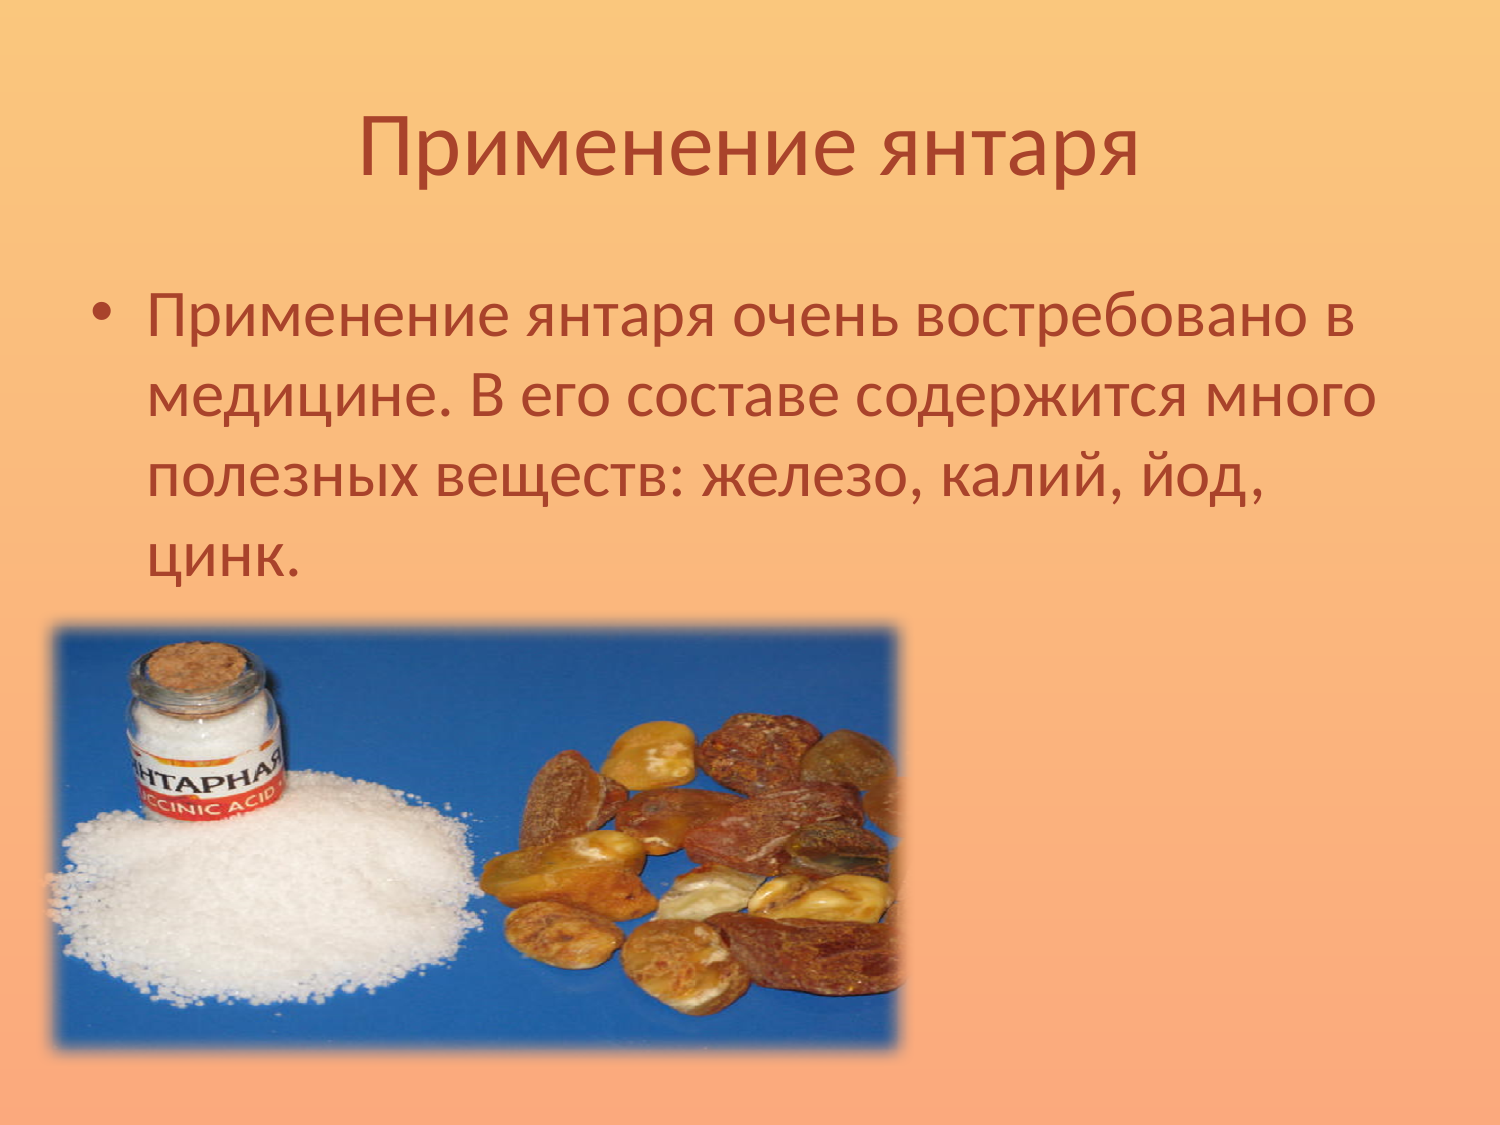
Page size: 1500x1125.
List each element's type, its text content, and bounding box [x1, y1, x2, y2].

picture [34, 609, 915, 1067]
list Применение янтаря очень востребовано в медицине. В его составе содержится много полезных веществ: железо, калий, йод, цинк. [75, 262, 1425, 1005]
title Применение янтаря [75, 45, 1425, 233]
